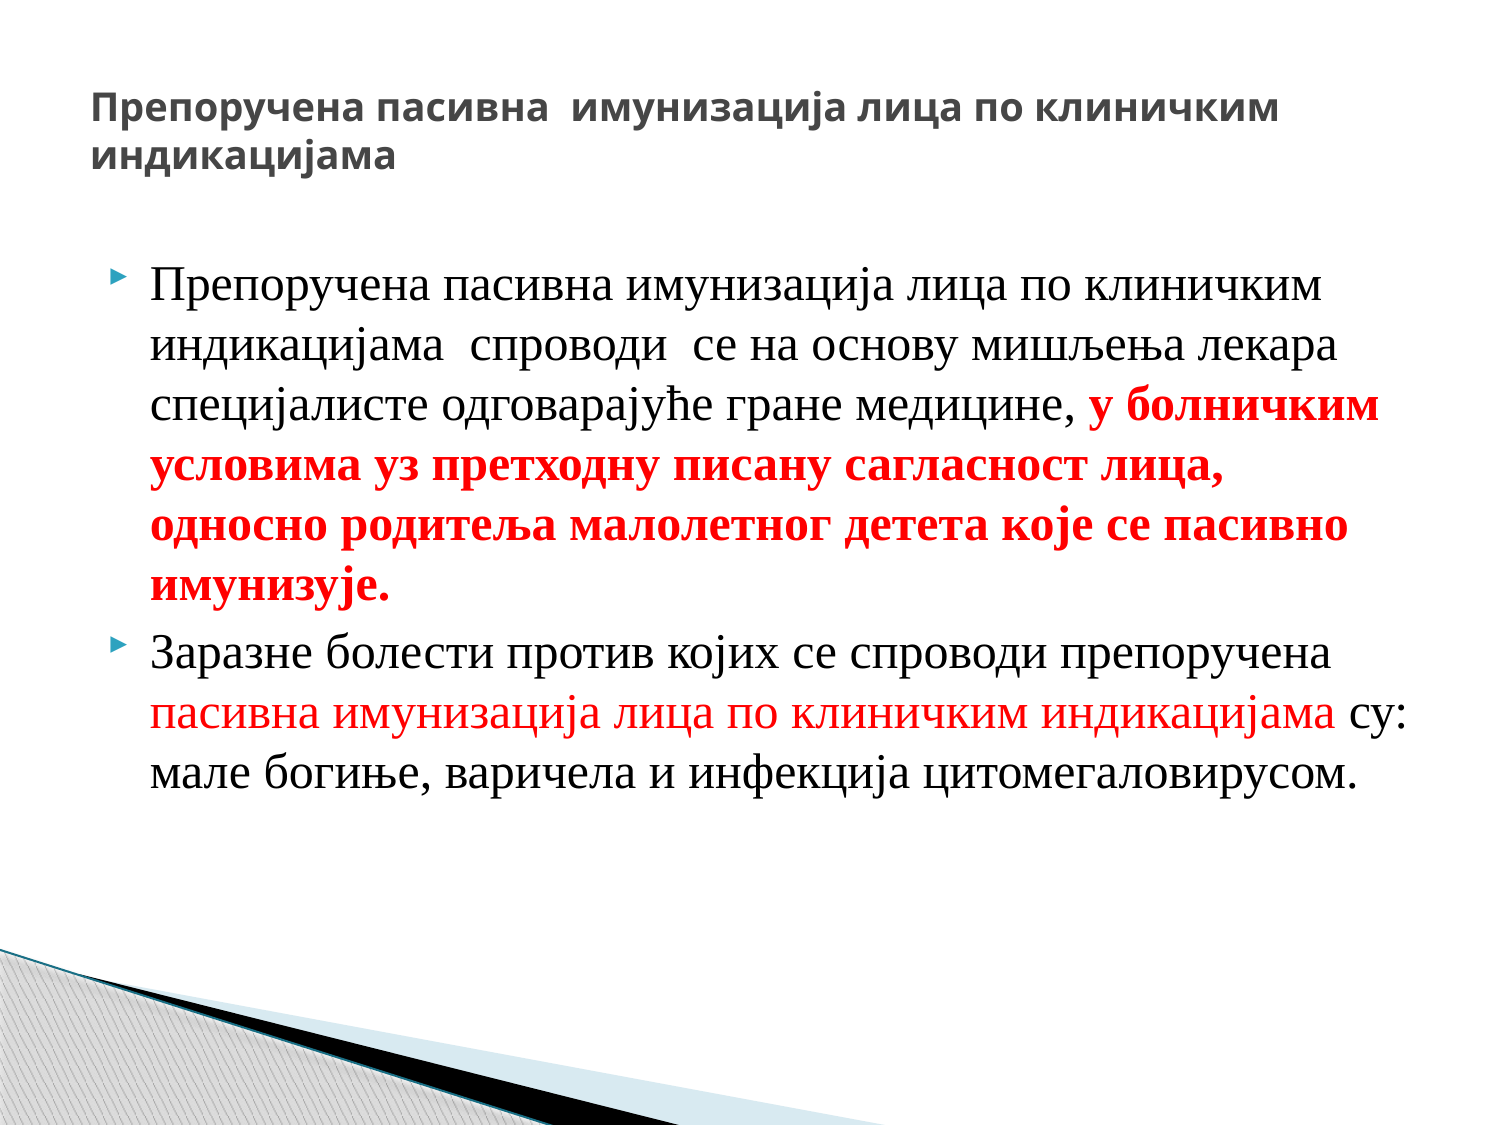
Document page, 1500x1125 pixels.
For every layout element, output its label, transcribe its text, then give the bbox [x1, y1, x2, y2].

title Препоручена пасивна имунизација лица по клиничким индикацијама [75, 45, 1425, 233]
list Препоручена пасивна имунизација лица по клиничким индикацијама спроводи се на основу мишљења лекара специјалисте одговарајуће гране медицине, у болничким условима уз претходну писану сагласност лица, односно родитеља малолетног детета које се пасивно имунизује. Заразне болести против којих се спроводи препоручена пасивна имунизација лица по клиничким индикацијама су: мале богиње, варичела и инфекција цитомегаловирусом. [75, 243, 1425, 986]
